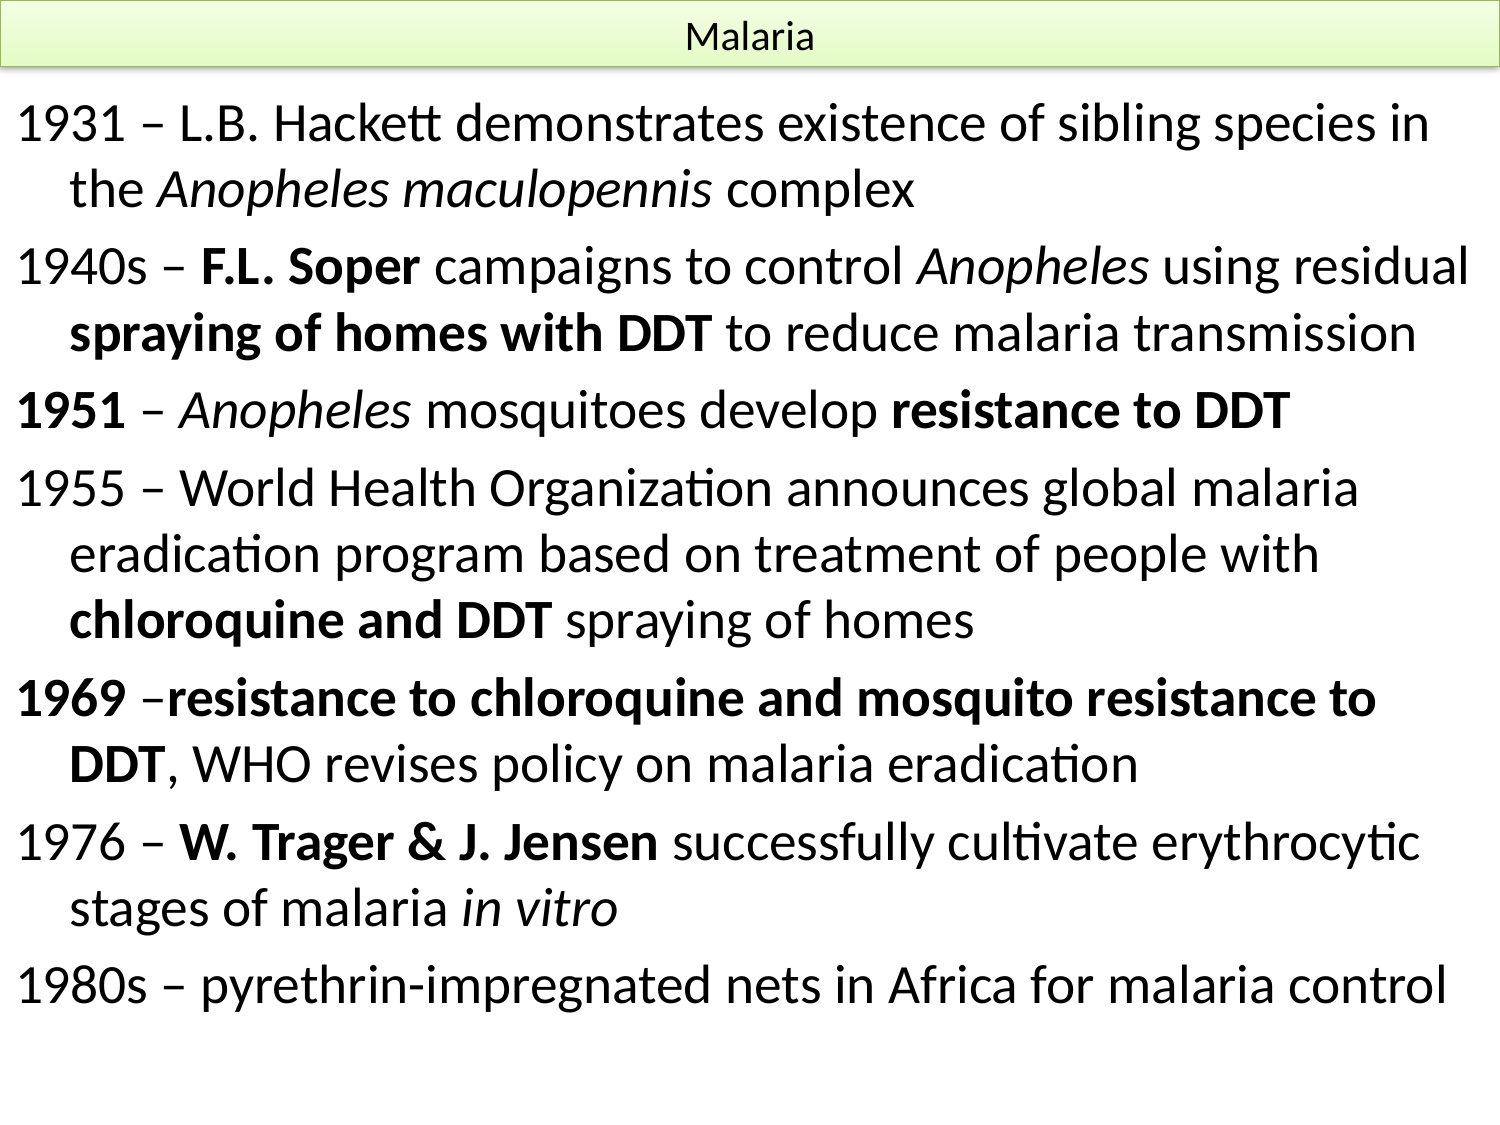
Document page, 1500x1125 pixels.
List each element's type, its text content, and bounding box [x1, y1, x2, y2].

title Malaria [0, 0, 1500, 67]
list 1931 – L.B. Hackett demonstrates existence of sibling species in the Anopheles maculopennis complex 1940s – F.L. Soper campaigns to control Anopheles using residual spraying of homes with DDT to reduce malaria transmission 1951 – Anopheles mosquitoes develop resistance to DDT 1955 – World Health Organization announces global malaria eradication program based on treatment of people with chloroquine and DDT spraying of homes 1969 –resistance to chloroquine and mosquito resistance to DDT, WHO revises policy on malaria eradication 1976 – W. Trager & J. Jensen successfully cultivate erythrocytic stages of malaria in vitro 1980s – pyrethrin-impregnated nets in Africa for malaria control [0, 78, 1500, 1125]
